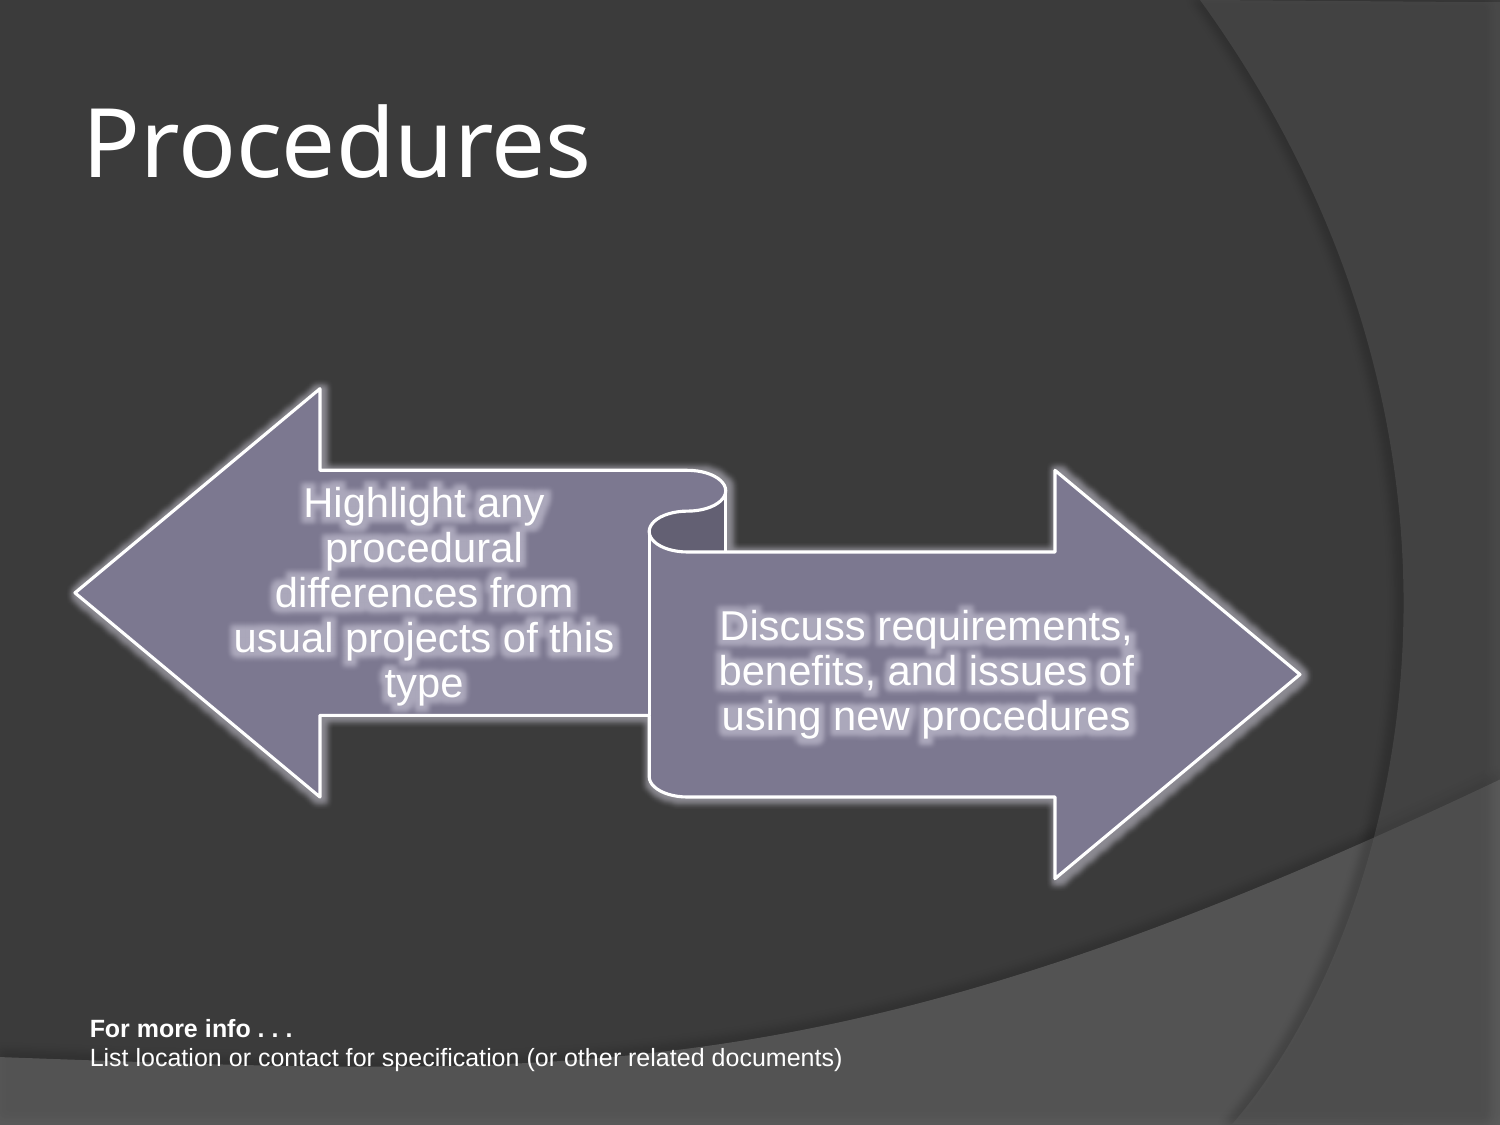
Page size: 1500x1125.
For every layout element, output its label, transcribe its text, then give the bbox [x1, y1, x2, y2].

text_box For more info . . . List location or contact for specification (or other related documents) [74, 1004, 1425, 1088]
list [74, 262, 1301, 1006]
title Procedures [75, 45, 1300, 233]
